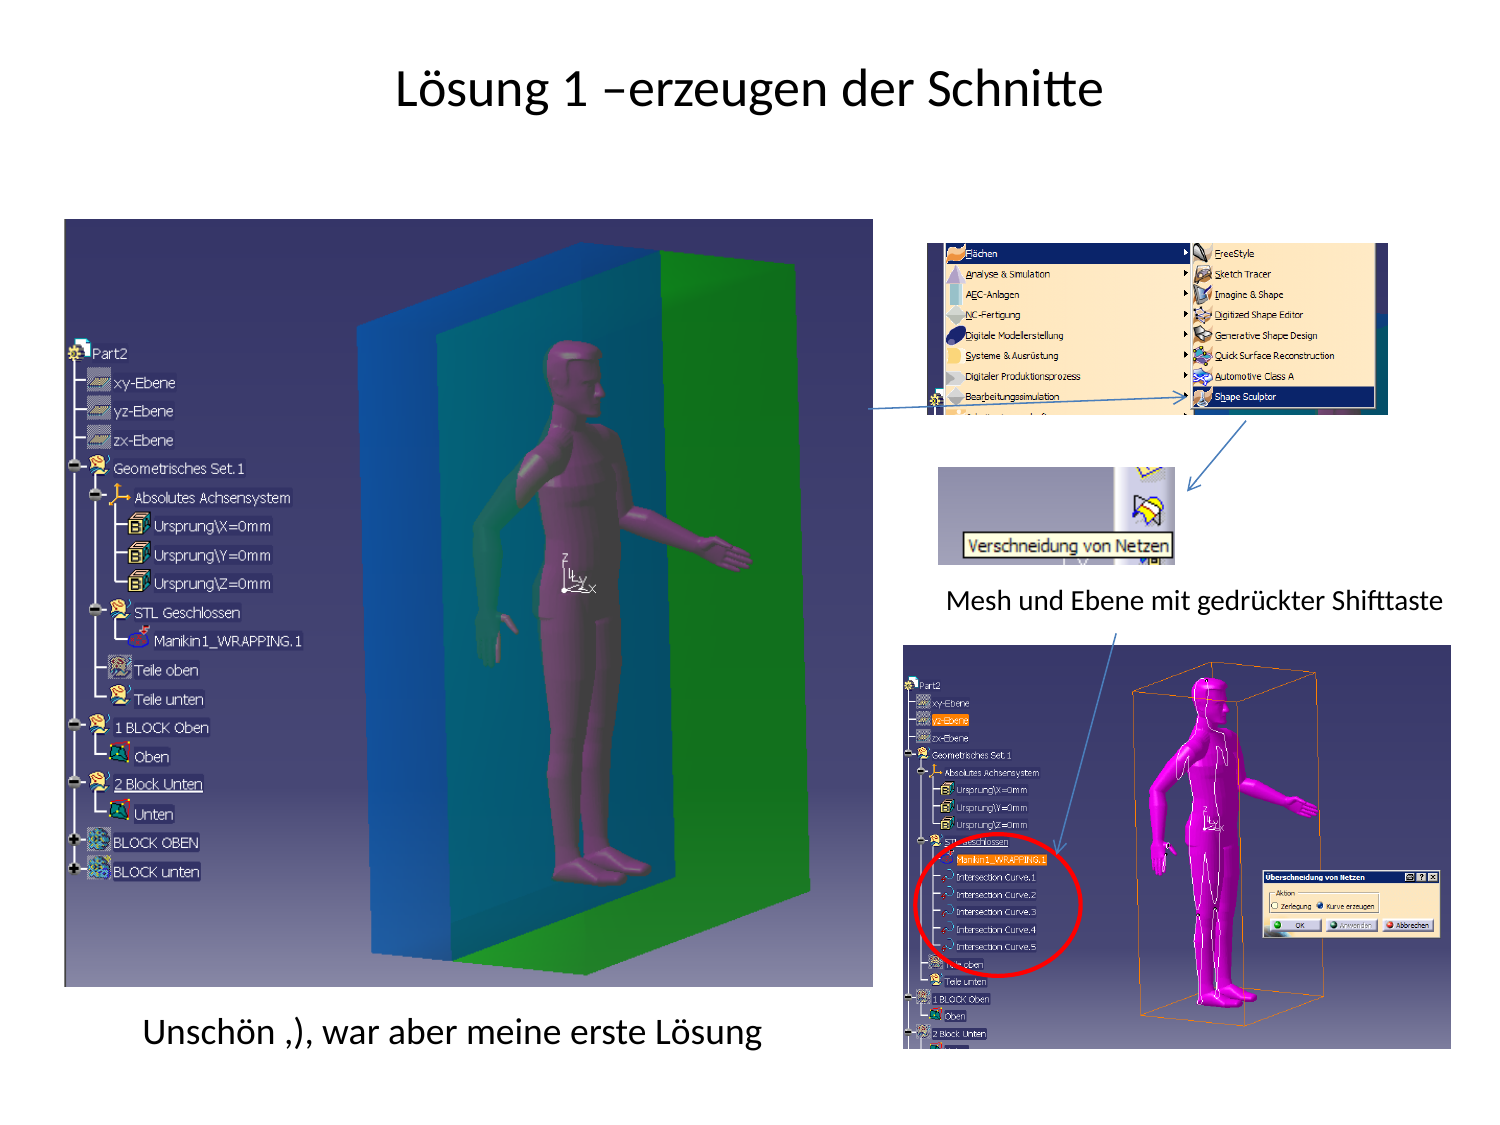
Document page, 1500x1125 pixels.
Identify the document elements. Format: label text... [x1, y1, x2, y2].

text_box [1186, 420, 1247, 492]
picture [926, 243, 1388, 415]
picture [903, 644, 1452, 1049]
text_box Mesh und Ebene mit gedrückter Shifttaste [931, 574, 1459, 624]
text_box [1056, 633, 1117, 856]
text_box Unschön ,), war aber meine erste Lösung [127, 999, 779, 1060]
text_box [867, 396, 1188, 410]
picture [64, 219, 873, 988]
picture [938, 467, 1176, 566]
title Lösung 1 –erzeugen der Schnitte [75, 45, 1425, 126]
